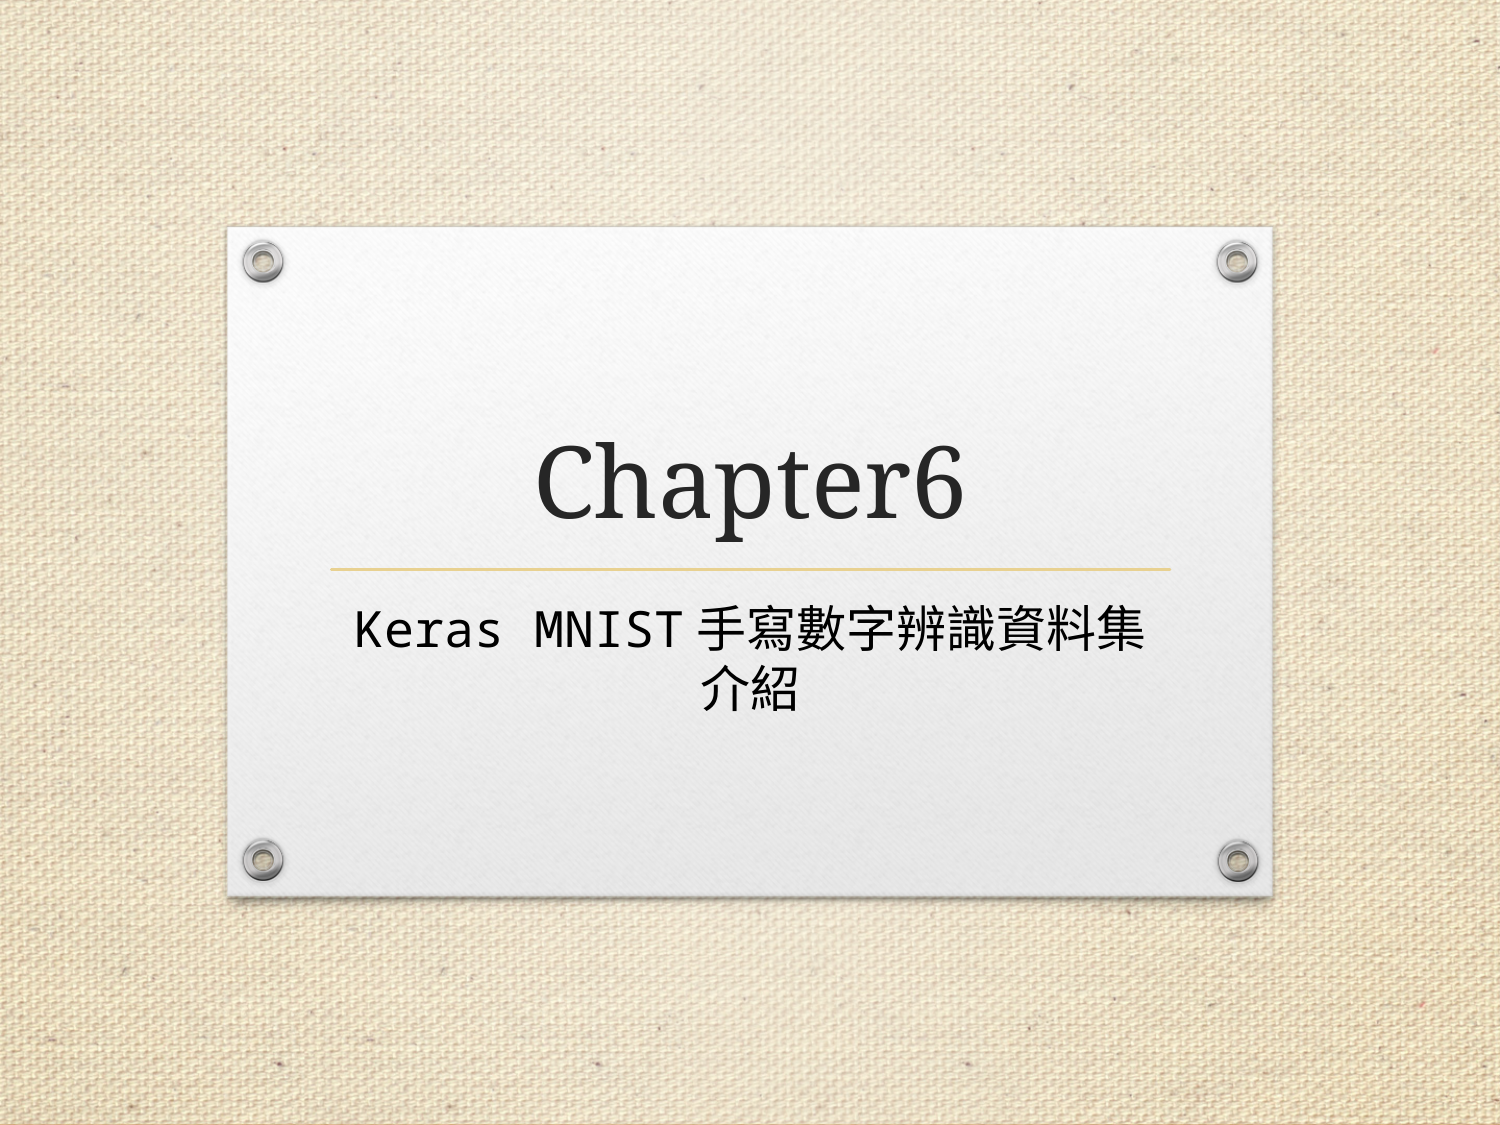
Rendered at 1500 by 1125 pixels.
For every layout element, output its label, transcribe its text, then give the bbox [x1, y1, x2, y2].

subtitle Keras MNIST手寫數字辨識資料集介紹 [315, 590, 1187, 817]
title Chapter6 [315, 297, 1187, 546]
picture [0, 0, 1500, 1125]
